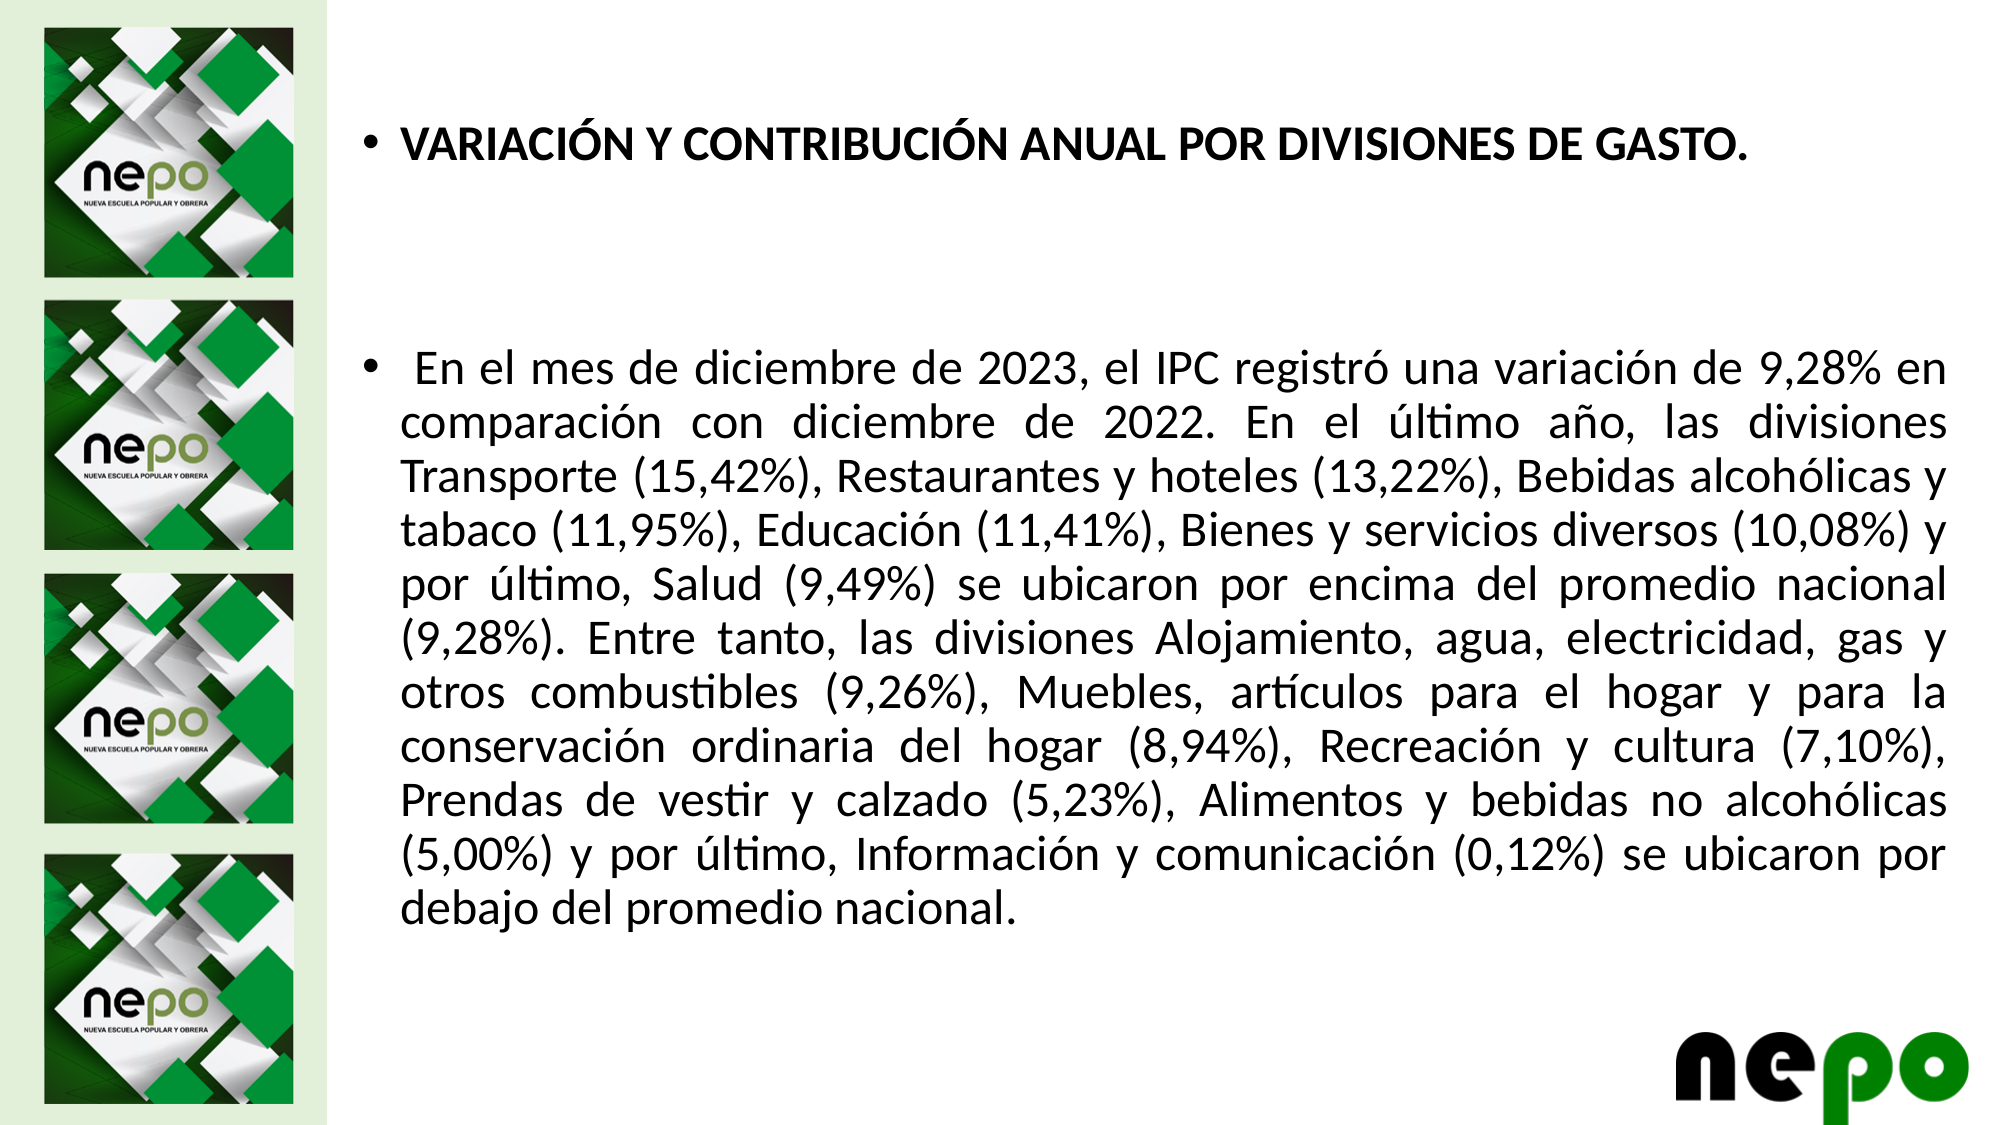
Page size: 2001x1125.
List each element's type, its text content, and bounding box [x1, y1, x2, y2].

picture [1676, 1032, 1969, 1125]
picture [0, 0, 327, 1125]
list VARIACIÓN Y CONTRIBUCIÓN ANUAL POR DIVISIONES DE GASTO. En el mes de diciembre de 2023, el IPC registró una variación de 9,28% en comparación con diciembre de 2022. En el último año, las divisiones Transporte (15,42%), Restaurantes y hoteles (13,22%), Bebidas alcohólicas y tabaco (11,95%), Educación (11,41%), Bienes y servicios diversos (10,08%) y por último, Salud (9,49%) se ubicaron por encima del promedio nacional (9,28%). Entre tanto, las divisiones Alojamiento, agua, electricidad, gas y otros combustibles (9,26%), Muebles, artículos para el hogar y para la conservación ordinaria del hogar (8,94%), Recreación y cultura (7,10%), Prendas de vestir y calzado (5,23%), Alimentos y bebidas no alcohólicas (5,00%) y por último, Información y comunicación (0,12%) se ubicaron por debajo del promedio nacional. [347, 109, 1964, 1014]
